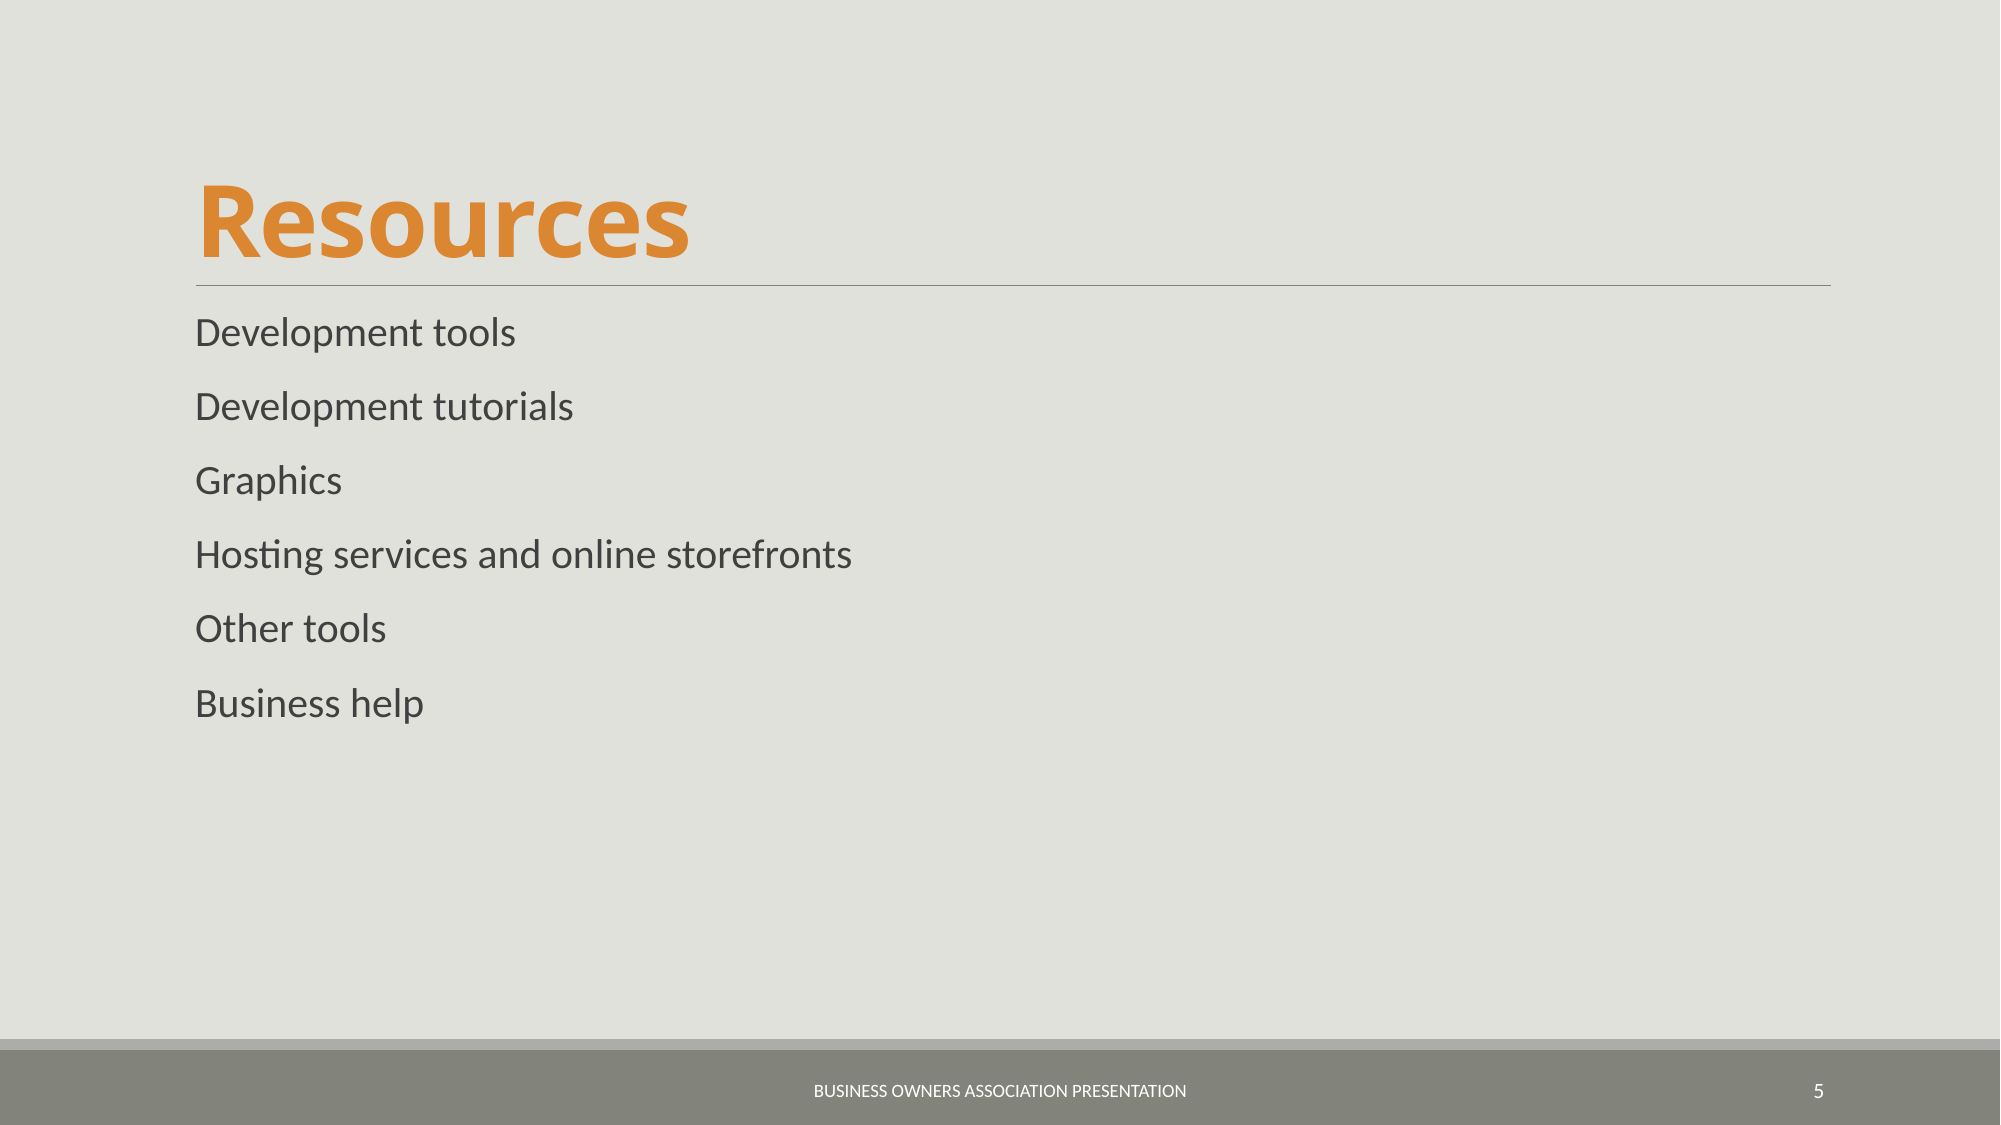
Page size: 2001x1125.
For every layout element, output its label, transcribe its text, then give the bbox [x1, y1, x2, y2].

footer Business Owners Association Presentation [604, 1059, 1396, 1120]
list Development tools Development tutorials Graphics Hosting services and online storefronts Other tools Business help [180, 302, 1830, 963]
title Resources [180, 47, 1830, 285]
slide_number 5 [1624, 1059, 1840, 1120]
